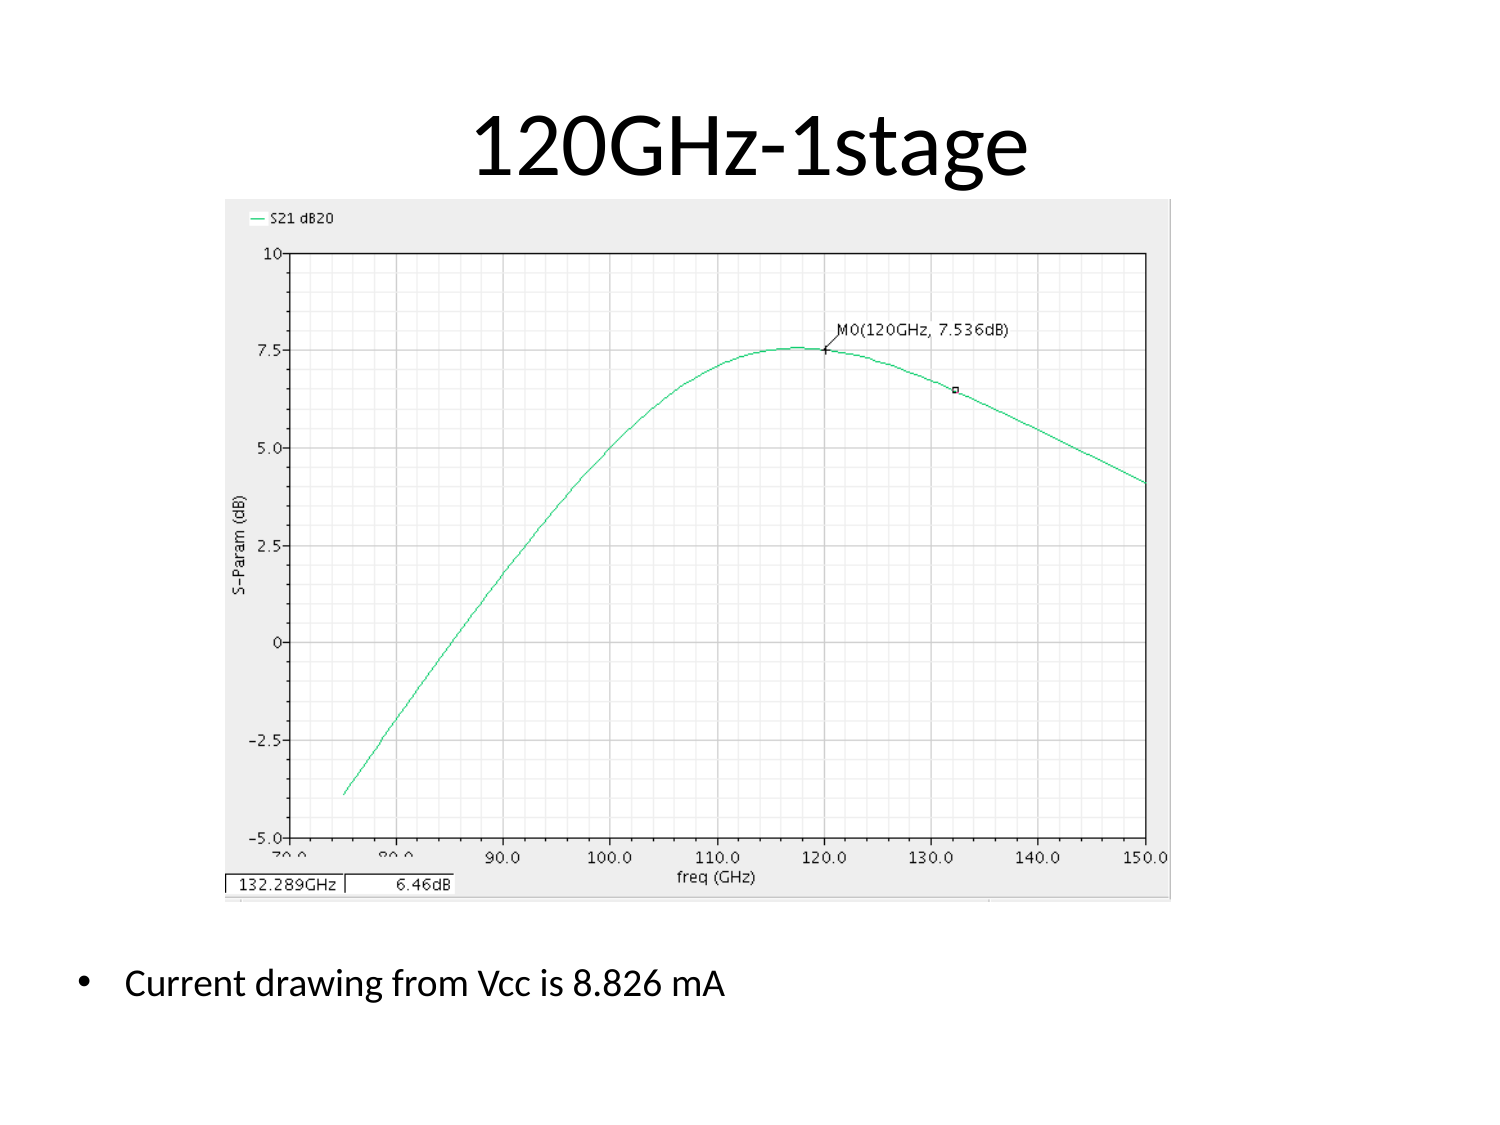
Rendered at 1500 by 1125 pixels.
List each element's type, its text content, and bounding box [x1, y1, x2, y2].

list Current drawing from Vcc is 8.826 mA [62, 950, 1413, 1013]
picture [224, 199, 1171, 902]
title 120GHz-1stage [75, 45, 1425, 233]
